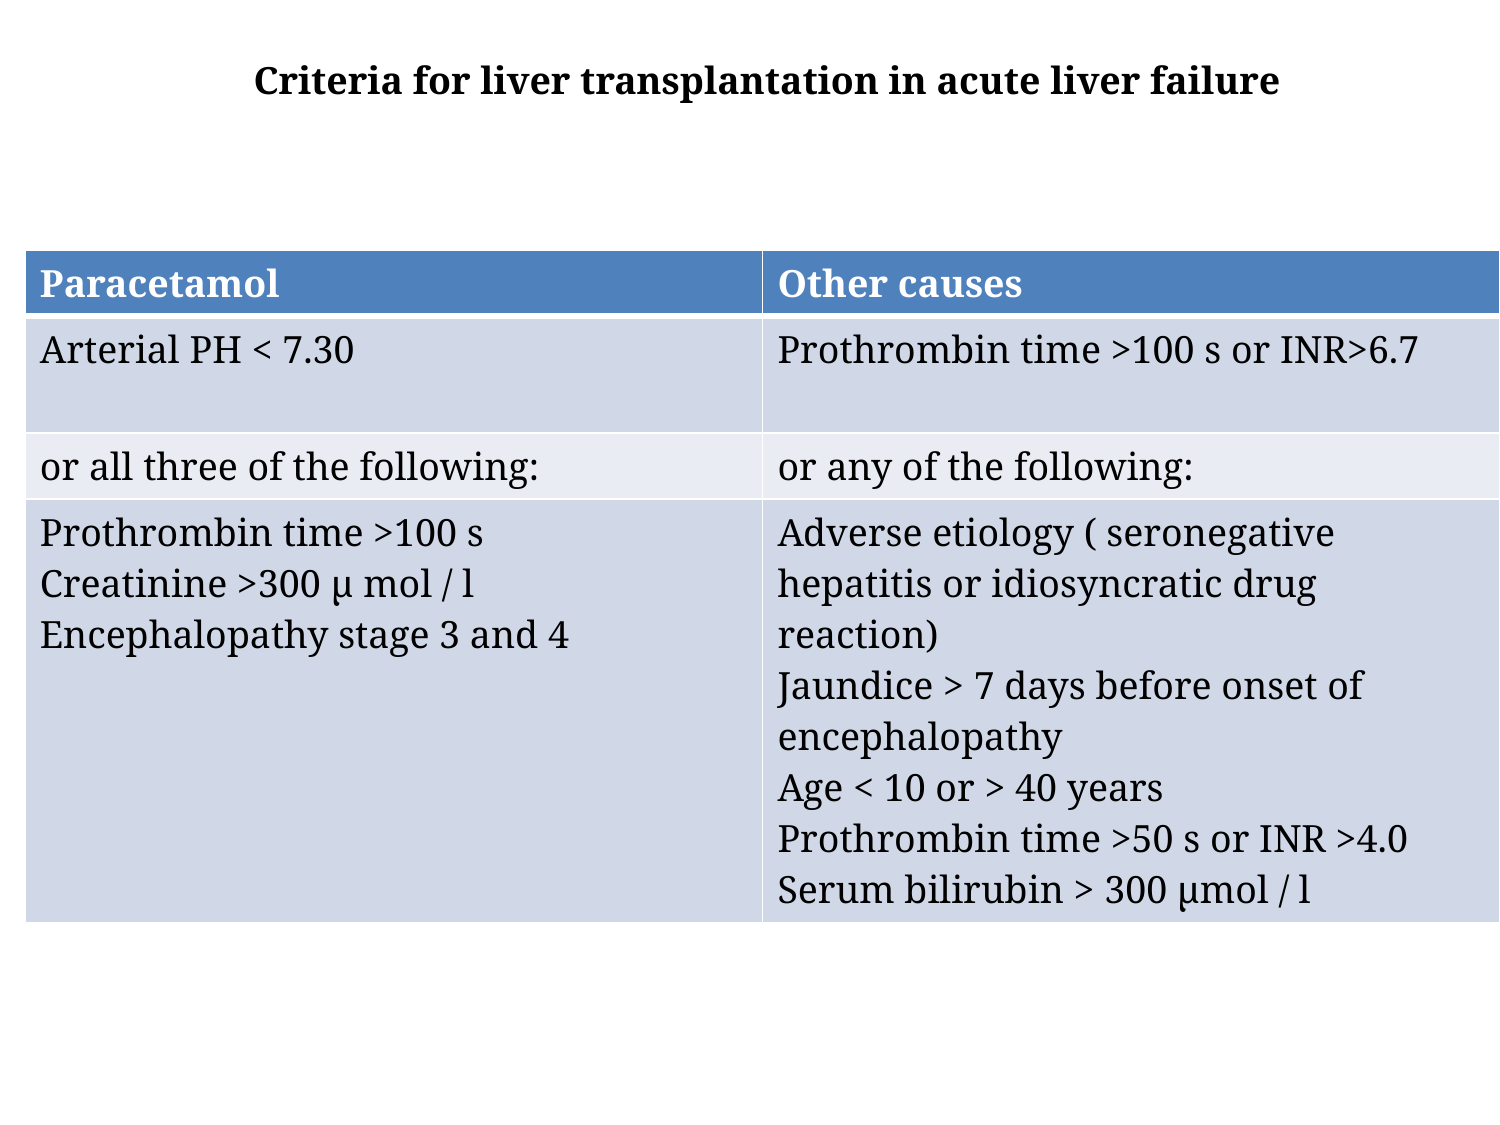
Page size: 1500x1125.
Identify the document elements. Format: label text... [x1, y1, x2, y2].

table_header Paracetamol [26, 251, 762, 313]
table_cell Prothrombin time >100 s or INR>6.7 [763, 319, 1499, 432]
table_cell or any of the following: [763, 434, 1499, 498]
text_box Criteria for liver transplantation in acute liver failure [238, 49, 1297, 110]
table_cell Arterial PH < 7.30 [26, 319, 762, 432]
table_cell or all three of the following: [26, 434, 762, 498]
table_cell Adverse etiology ( seronegative hepatitis or idiosyncratic drug reaction) Jaundice > 7 days before onset of encephalopathy Age < 10 or > 40 years Prothrombin time >50 s or INR >4.0 Serum bilirubin > 300 μmol / l [763, 500, 1499, 922]
table_cell Prothrombin time >100 s Creatinine >300 μ mol / l Encephalopathy stage 3 and 4 [26, 500, 762, 922]
table_header Other causes [763, 251, 1499, 313]
